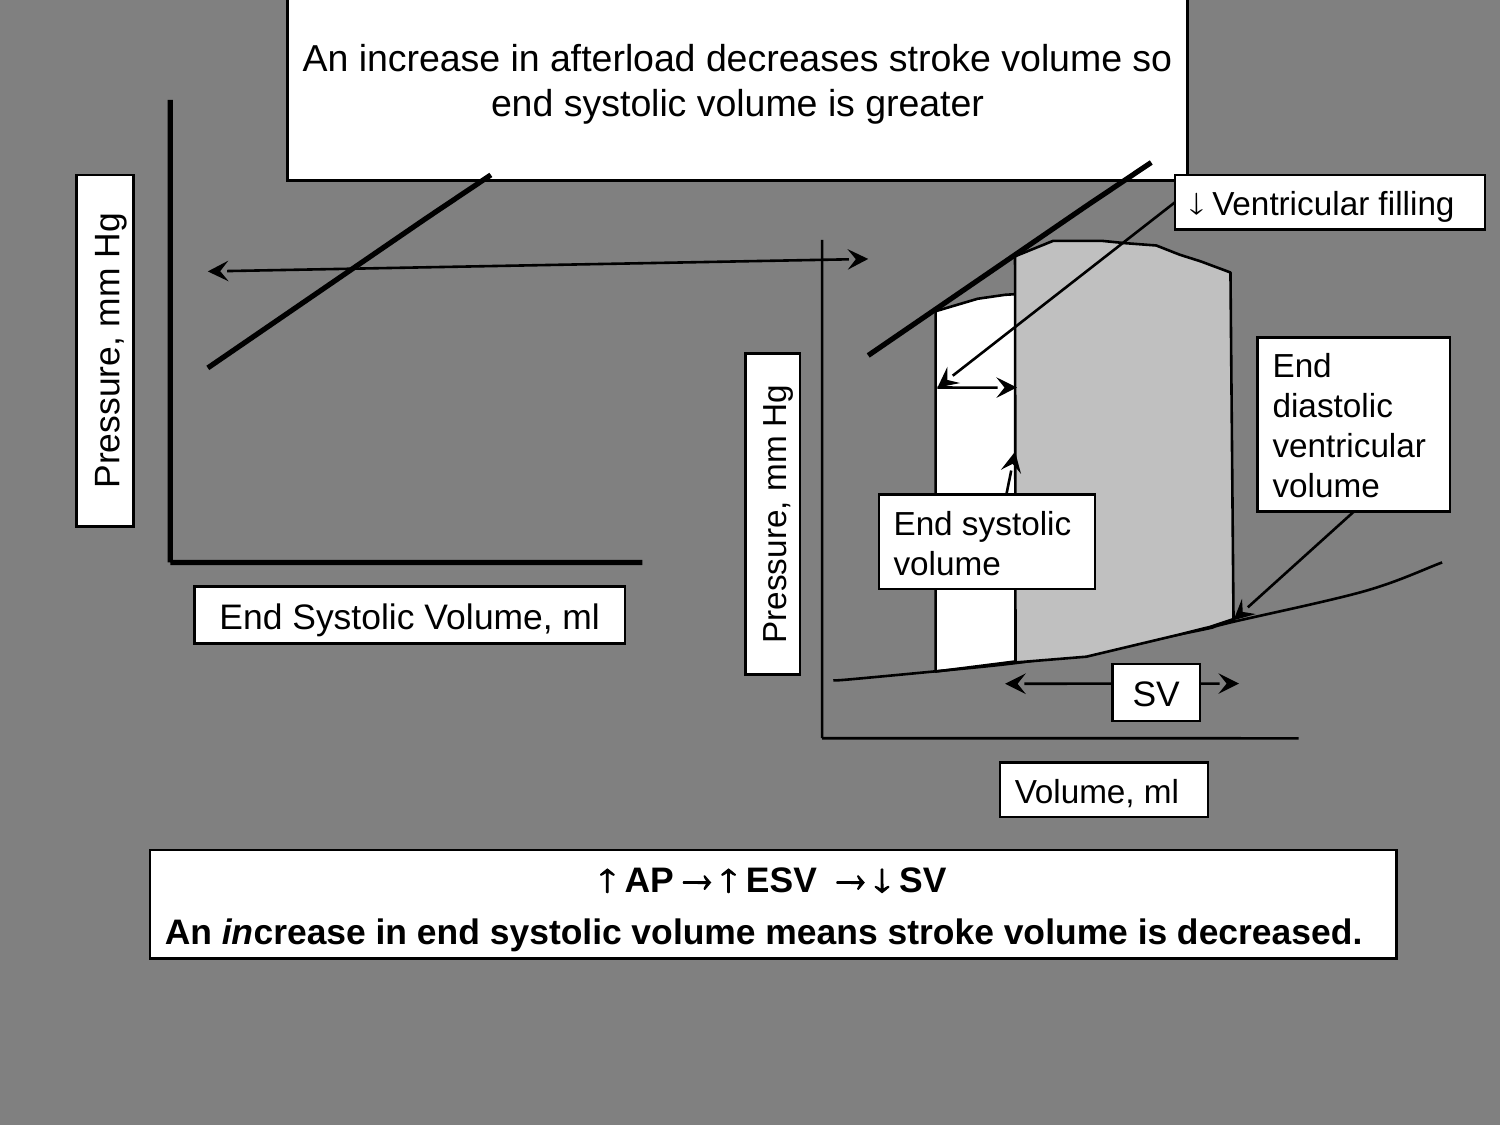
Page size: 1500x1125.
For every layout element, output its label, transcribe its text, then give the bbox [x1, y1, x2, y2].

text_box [74, 99, 1486, 962]
title An increase in afterload decreases stroke volume so end systolic volume is greater [286, 0, 1189, 98]
